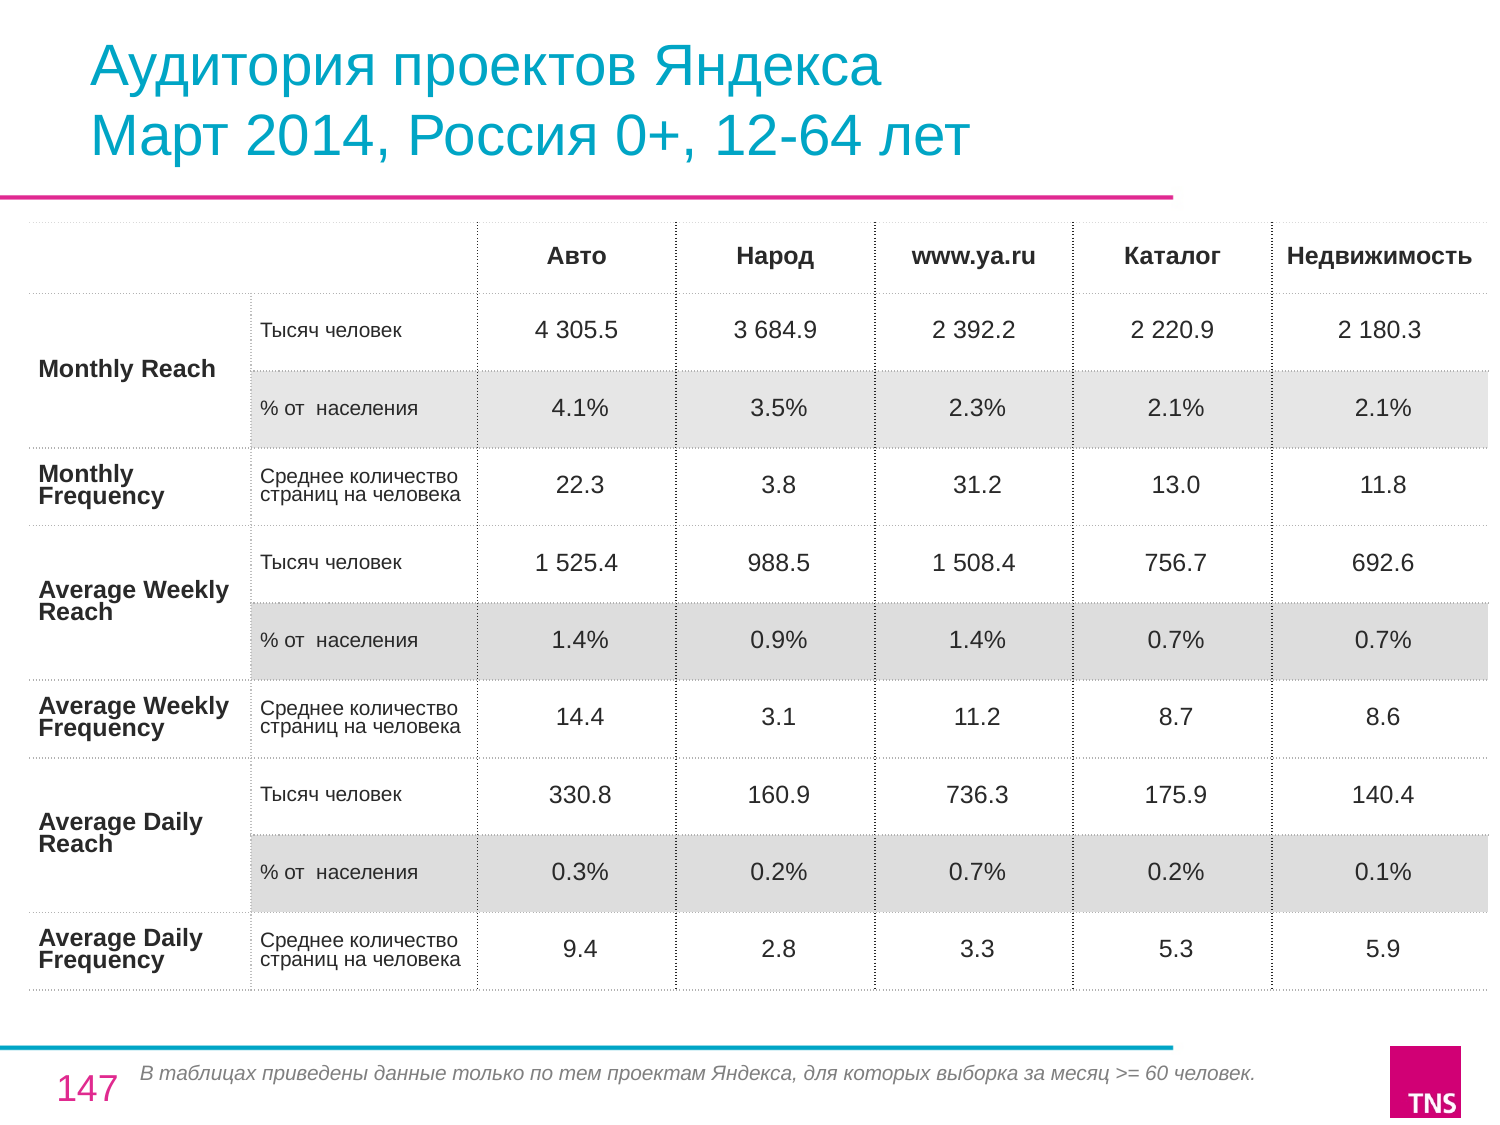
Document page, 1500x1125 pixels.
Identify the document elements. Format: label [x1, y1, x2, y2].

table_cell [29, 294, 1488, 990]
text_box [124, 1052, 1463, 1092]
slide_number [40, 1055, 392, 1125]
table_header [29, 223, 1488, 294]
title [74, 8, 1476, 187]
picture [0, 0, 1500, 1125]
